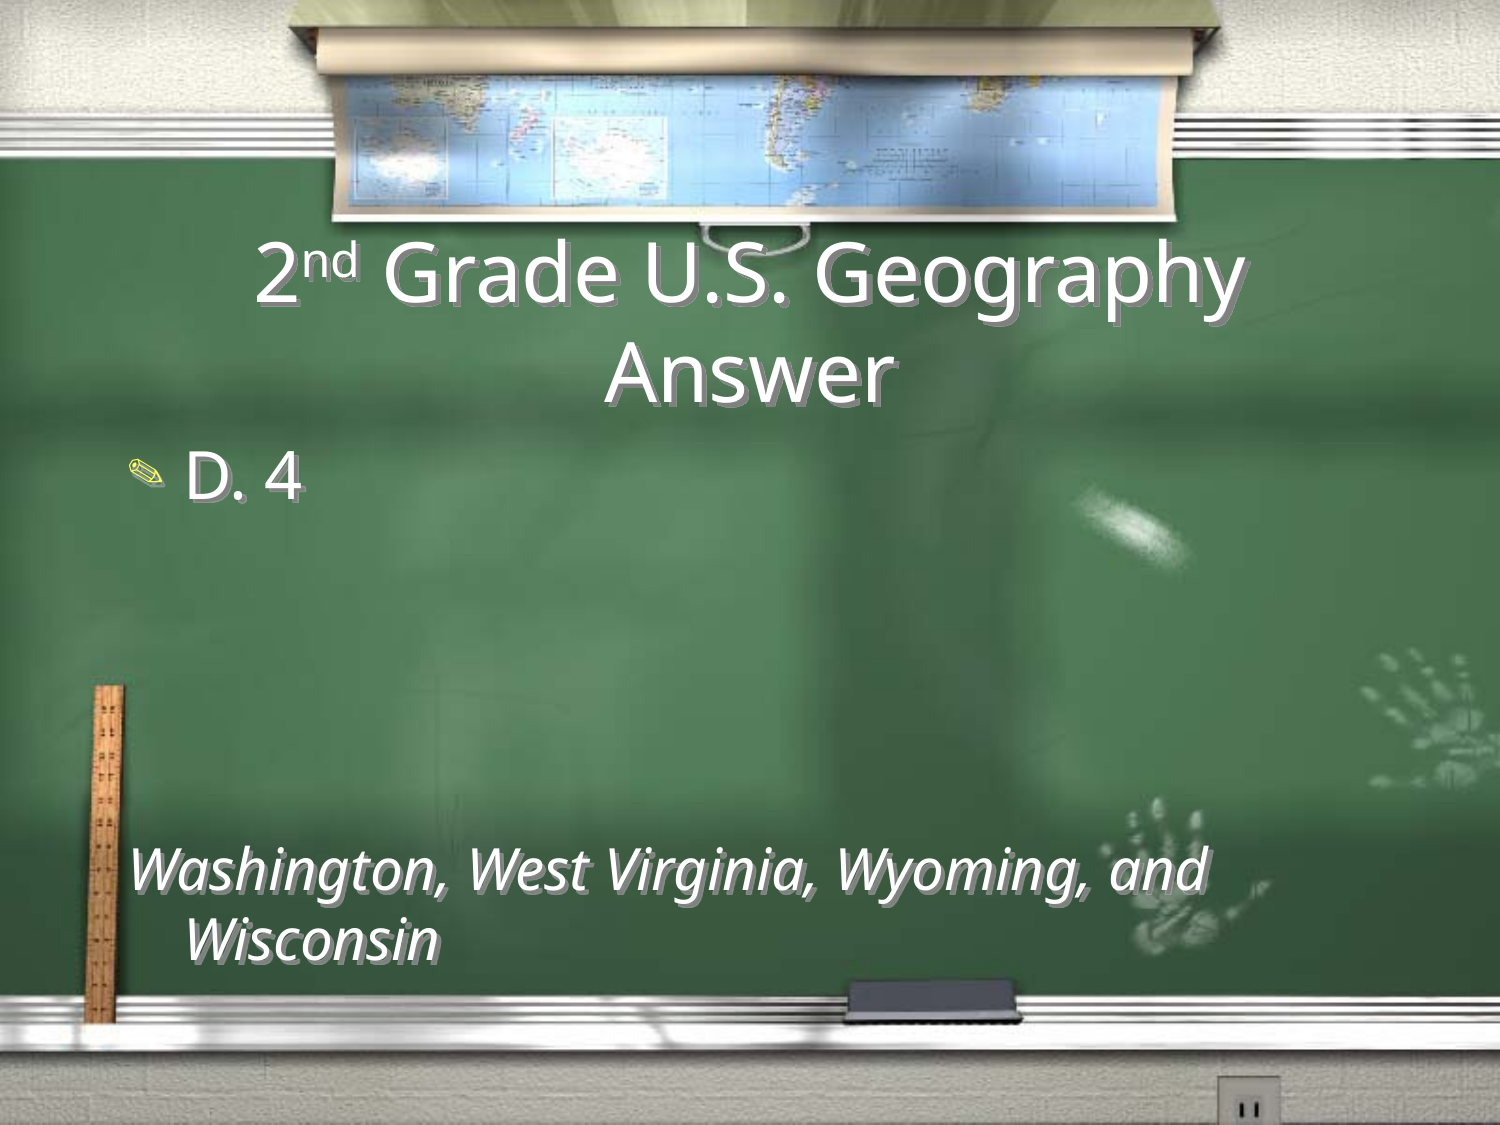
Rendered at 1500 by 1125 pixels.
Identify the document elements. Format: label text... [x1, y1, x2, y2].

picture [0, 0, 1500, 1125]
title 2nd Grade U.S. Geography Answer [112, 224, 1388, 413]
list D. 4 Washington, West Virginia, Wyoming, and Wisconsin [112, 424, 1388, 1001]
